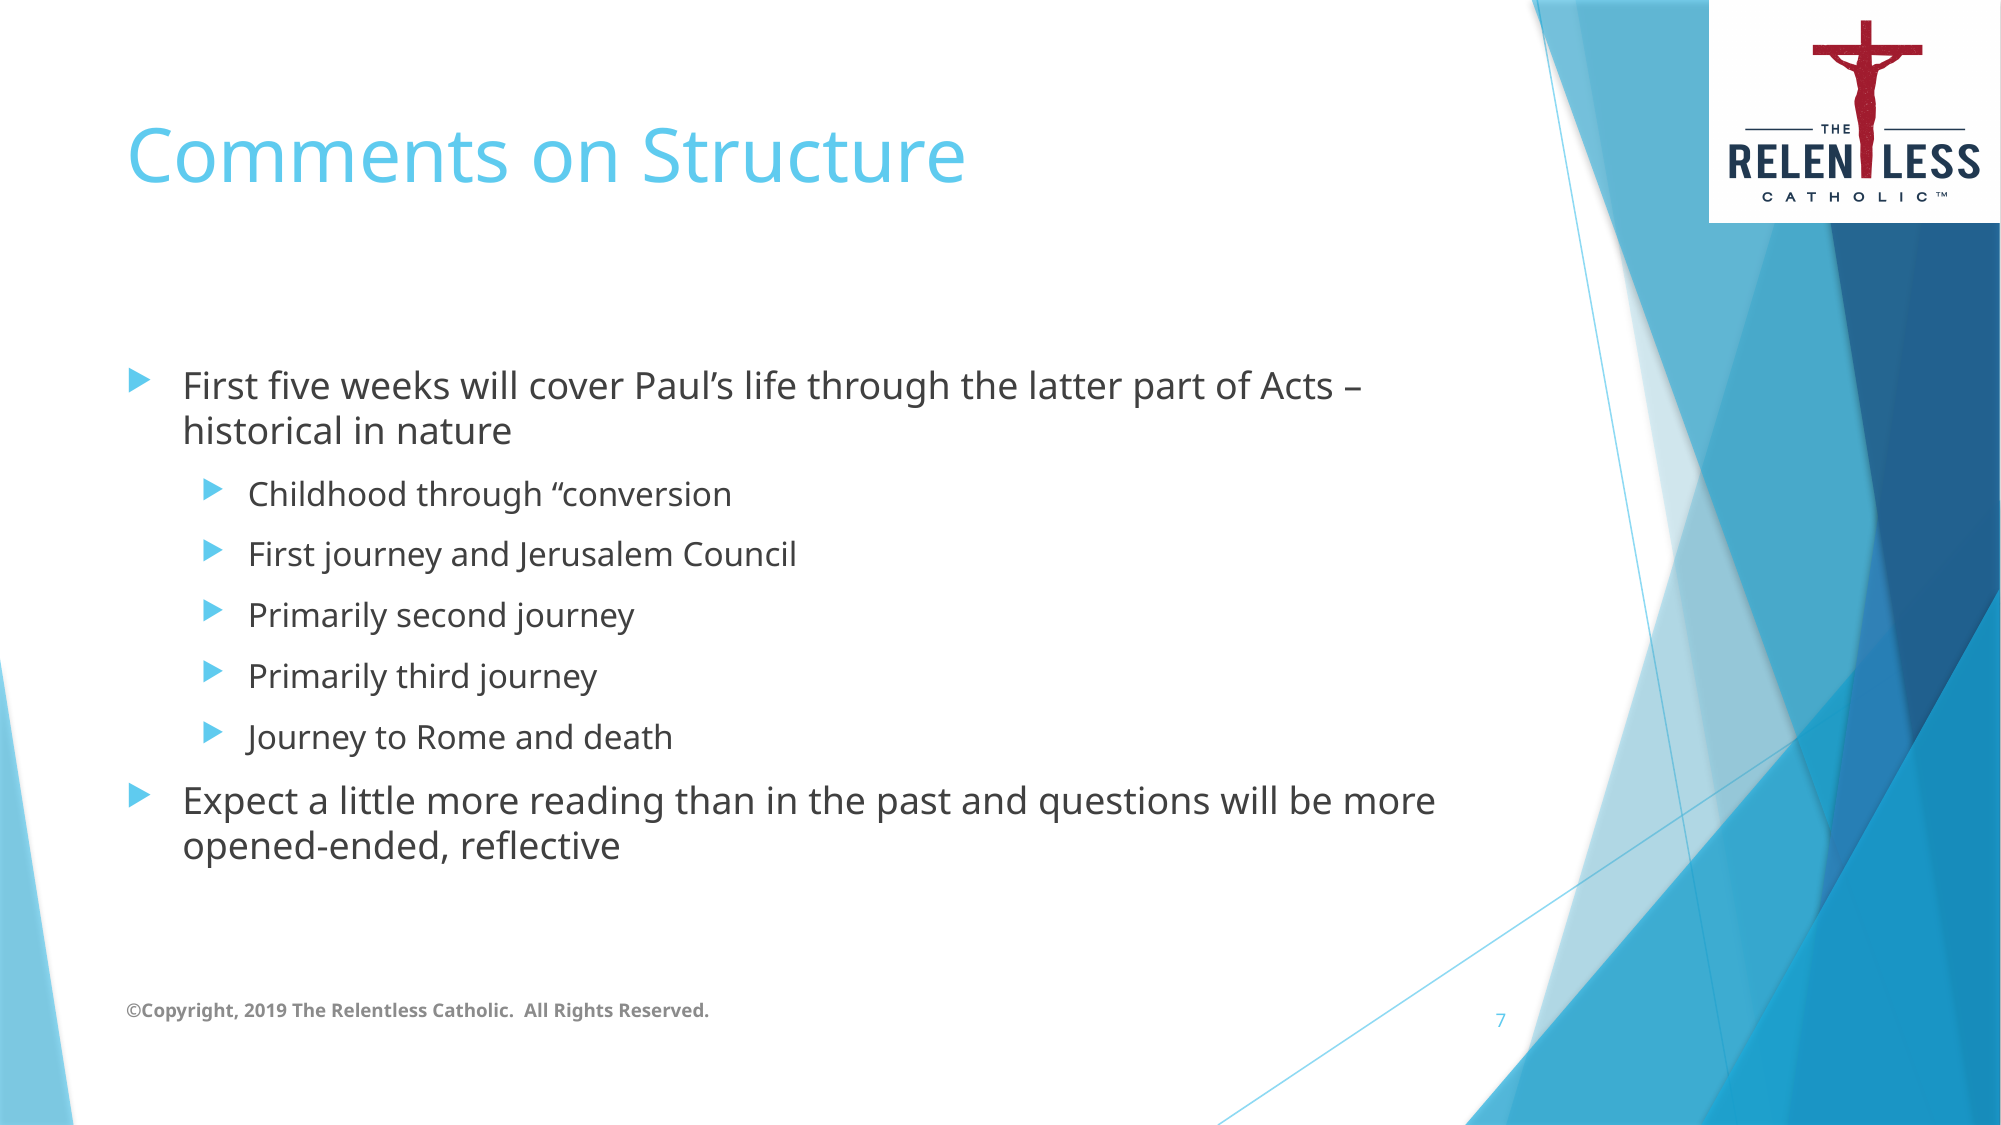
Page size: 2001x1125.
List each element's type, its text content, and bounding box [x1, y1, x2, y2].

footer ©Copyright, 2019 The Relentless Catholic. All Rights Reserved. [111, 991, 1145, 1051]
picture [1709, 0, 2000, 223]
list First five weeks will cover Paul’s life through the latter part of Acts – historical in nature Childhood through “conversion First journey and Jerusalem Council Primarily second journey Primarily third journey Journey to Rome and death Expect a little more reading than in the past and questions will be more opened-ended, reflective [111, 354, 1522, 992]
slide_number 7 [1409, 991, 1522, 1051]
title Comments on Structure [111, 99, 1522, 317]
